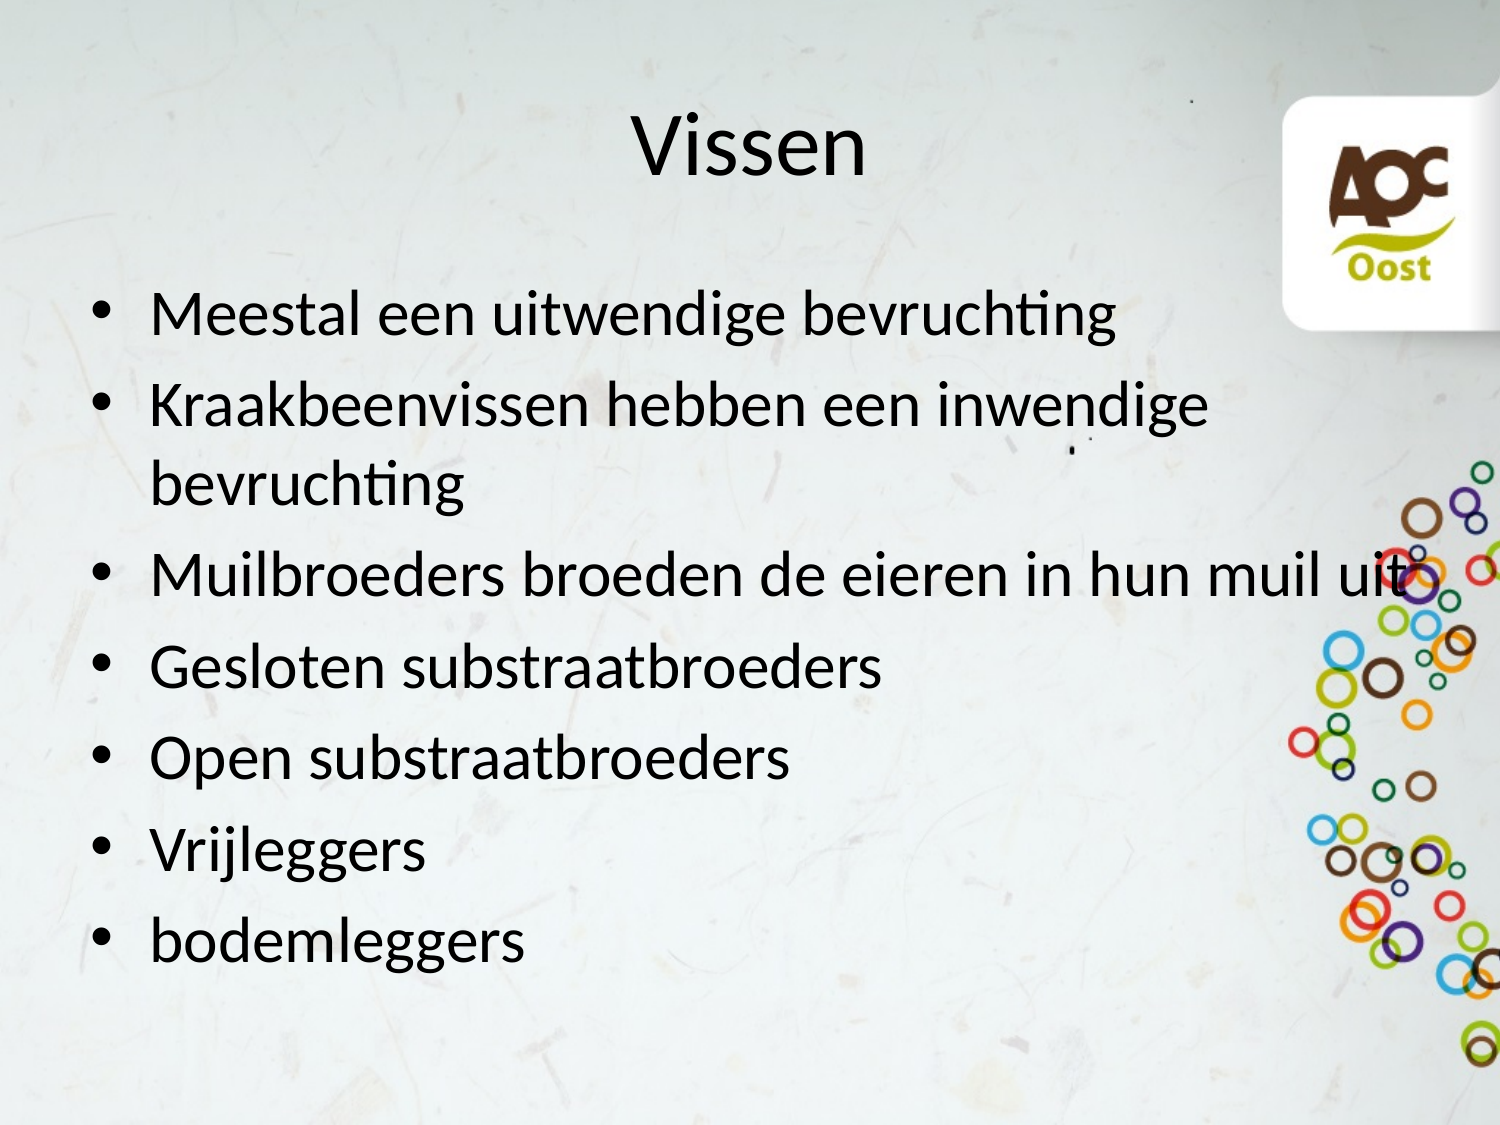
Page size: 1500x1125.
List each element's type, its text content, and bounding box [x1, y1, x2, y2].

title Vissen [75, 45, 1425, 233]
list Meestal een uitwendige bevruchting Kraakbeenvissen hebben een inwendige bevruchting Muilbroeders broeden de eieren in hun muil uit Gesloten substraatbroeders Open substraatbroeders Vrijleggers bodemleggers [75, 262, 1425, 1005]
picture [0, 0, 1500, 1125]
